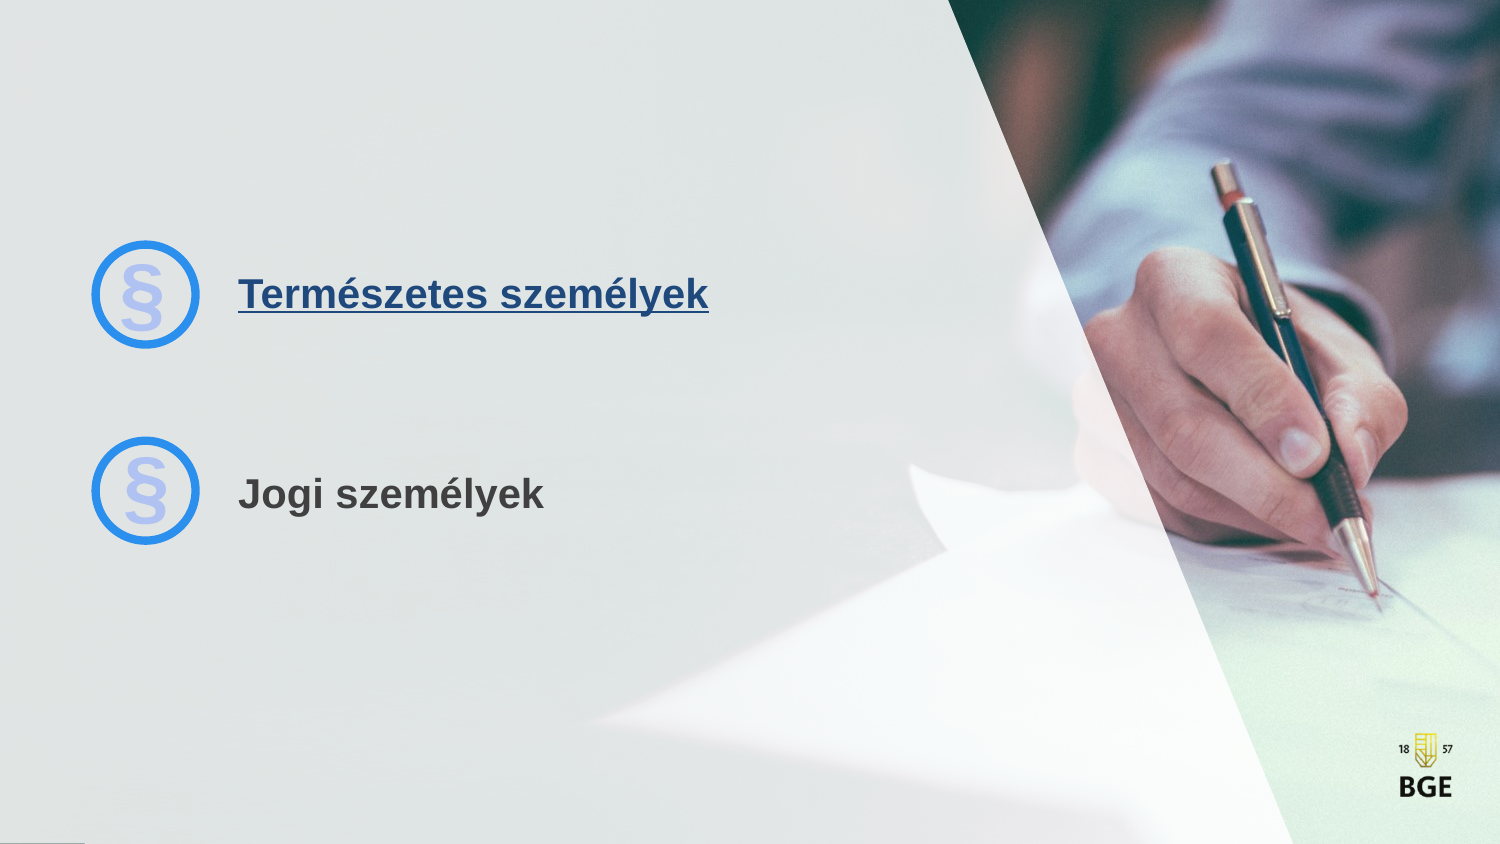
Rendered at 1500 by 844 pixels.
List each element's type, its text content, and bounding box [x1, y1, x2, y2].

text_box Jogi személyek [223, 459, 585, 525]
text_box § [81, 231, 205, 347]
text_box Természetes személyek [223, 259, 750, 324]
text_box § [85, 424, 209, 540]
picture [949, 0, 1500, 844]
